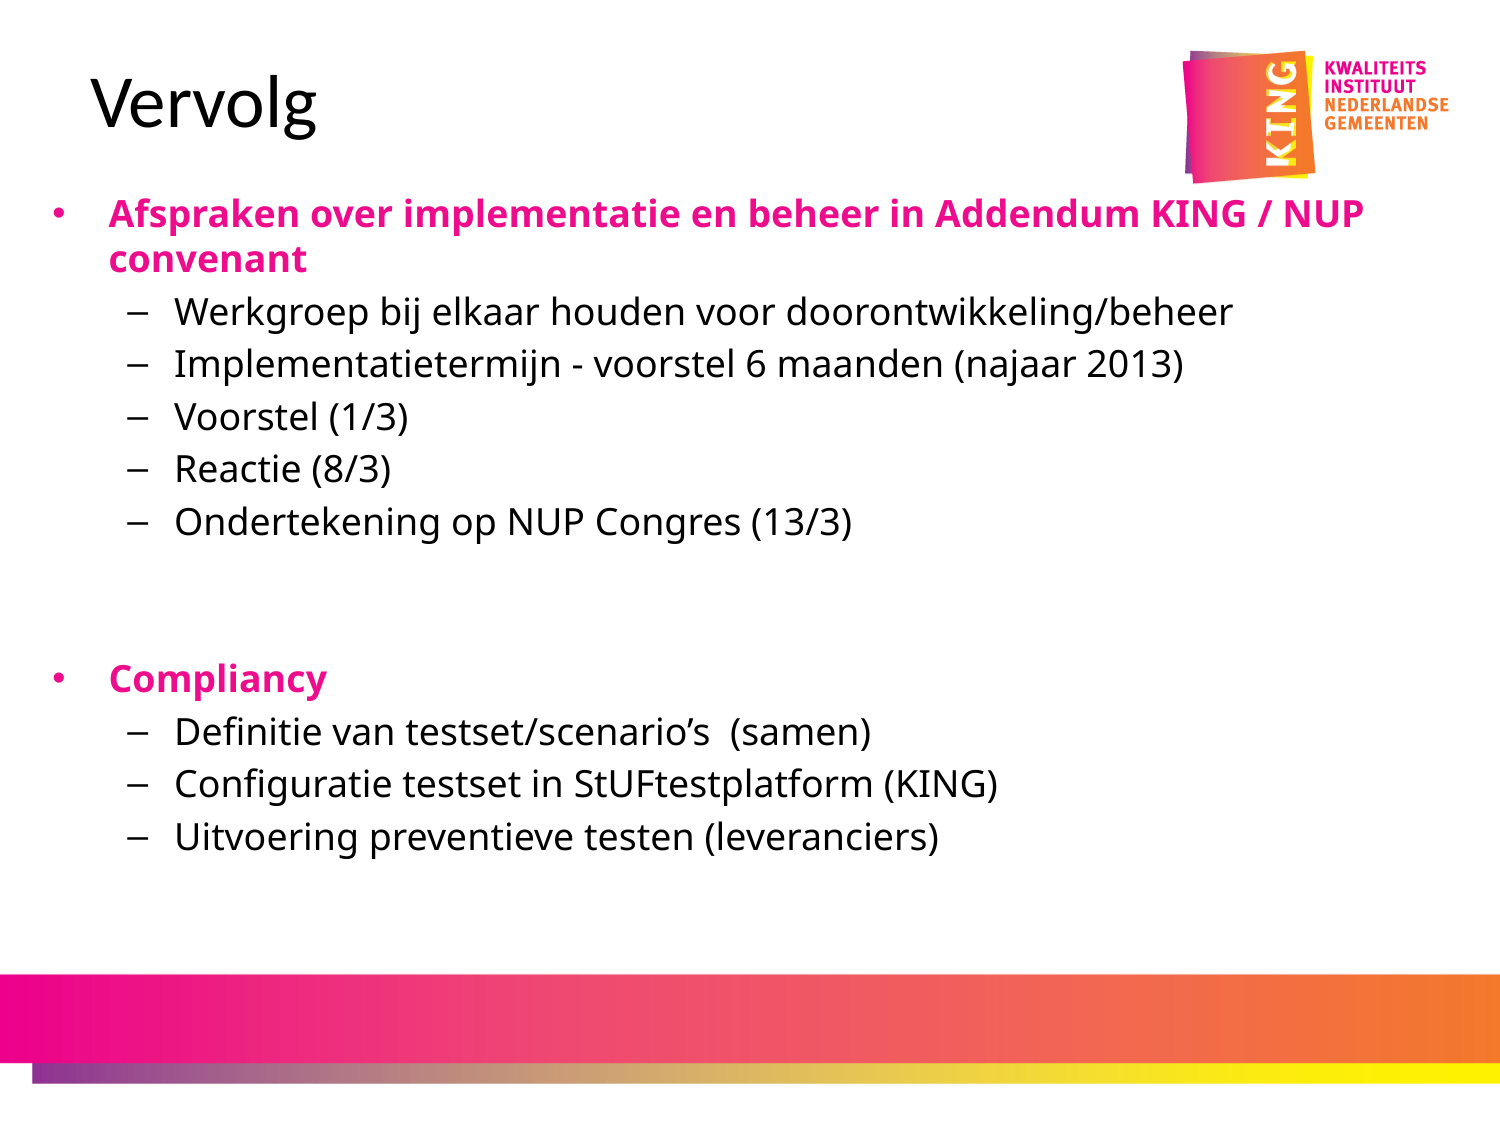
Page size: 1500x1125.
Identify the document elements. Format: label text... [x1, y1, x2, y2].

picture [0, 0, 1500, 1125]
title Vervolg [75, 45, 1425, 182]
list Afspraken over implementatie en beheer in Addendum KING / NUP convenant Werkgroep bij elkaar houden voor doorontwikkeling/beheer Implementatietermijn - voorstel 6 maanden (najaar 2013) Voorstel (1/3) Reactie (8/3) Ondertekening op NUP Congres (13/3) Compliancy Definitie van testset/scenario’s (samen) Configuratie testset in StUFtestplatform (KING) Uitvoering preventieve testen (leveranciers) [36, 182, 1426, 926]
